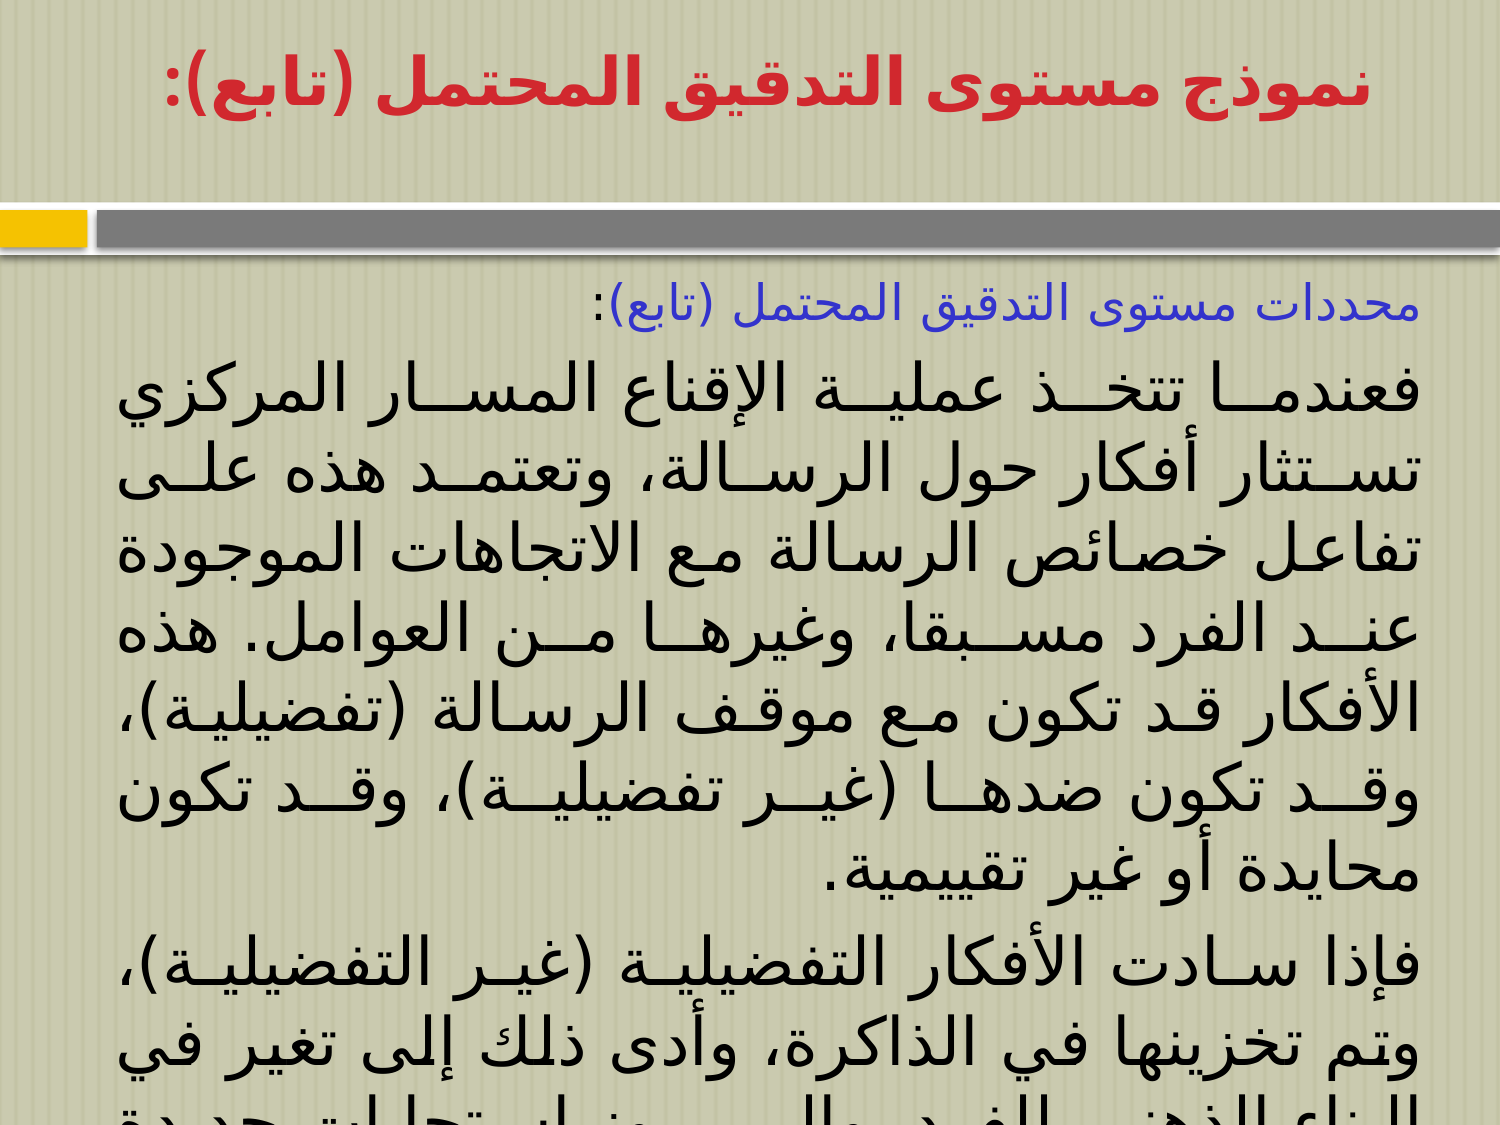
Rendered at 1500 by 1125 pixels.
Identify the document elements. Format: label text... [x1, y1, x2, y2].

title نموذج مستوى التدقيق المحتمل (تابع): [100, 37, 1438, 200]
list محددات مستوى التدقيق المحتمل (تابع): فعندما تتخذ عملية الإقناع المسار المركزي تستثار أفكار حول الرسالة، وتعتمد هذه على تفاعل خصائص الرسالة مع الاتجاهات الموجودة عند الفرد مسبقا، وغيرها من العوامل. هذه الأفكار قد تكون مع موقف الرسالة (تفضيلية)، وقد تكون ضدها (غير تفضيلية)، وقد تكون محايدة أو غير تقييمية. فإذا سادت الأفكار التفضيلية (غير التفضيلية)، وتم تخزينها في الذاكرة، وأدى ذلك إلى تغير في البناء الذهني للفرد، وإلى بروز استجابات جديدة أكثر من بروز استجابات موجودة مسبقا في هذا البناء، أدى ذلك إلى تكون اتجاه إيجابي (سلبي). [100, 262, 1438, 1000]
